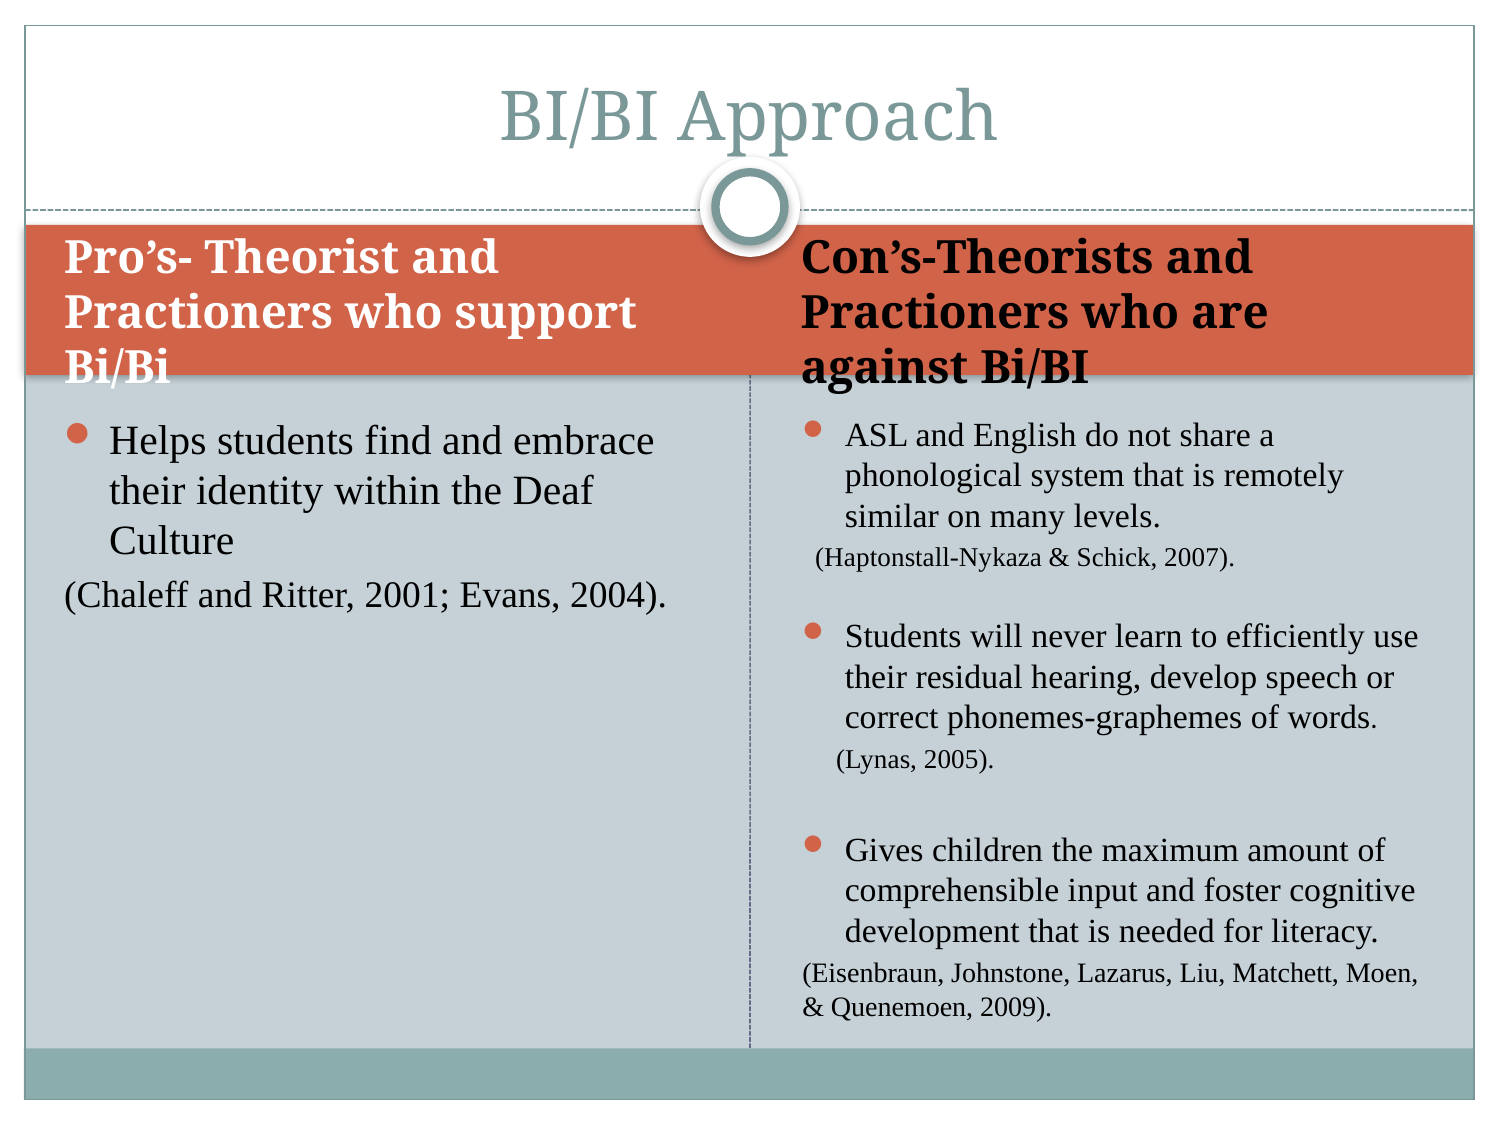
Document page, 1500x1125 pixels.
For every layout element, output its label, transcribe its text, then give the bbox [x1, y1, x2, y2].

list Pro’s- Theorist and Practioners who support Bi/Bi [48, 249, 714, 371]
list Con’s-Theorists and Practioners who are against Bi/BI [785, 249, 1450, 371]
title BI/BI Approach [49, 37, 1450, 162]
list Helps students find and embrace their identity within the Deaf Culture (Chaleff and Ritter, 2001; Evans, 2004). [49, 405, 713, 1032]
list ASL and English do not share a phonological system that is remotely similar on many levels. (Haptonstall-Nykaza & Schick, 2007). Students will never learn to efficiently use their residual hearing, develop speech or correct phonemes-graphemes of words. (Lynas, 2005). Gives children the maximum amount of comprehensible input and foster cognitive development that is needed for literacy. (Eisenbraun, Johnstone, Lazarus, Liu, Matchett, Moen, & Quenemoen, 2009). [787, 405, 1450, 1033]
